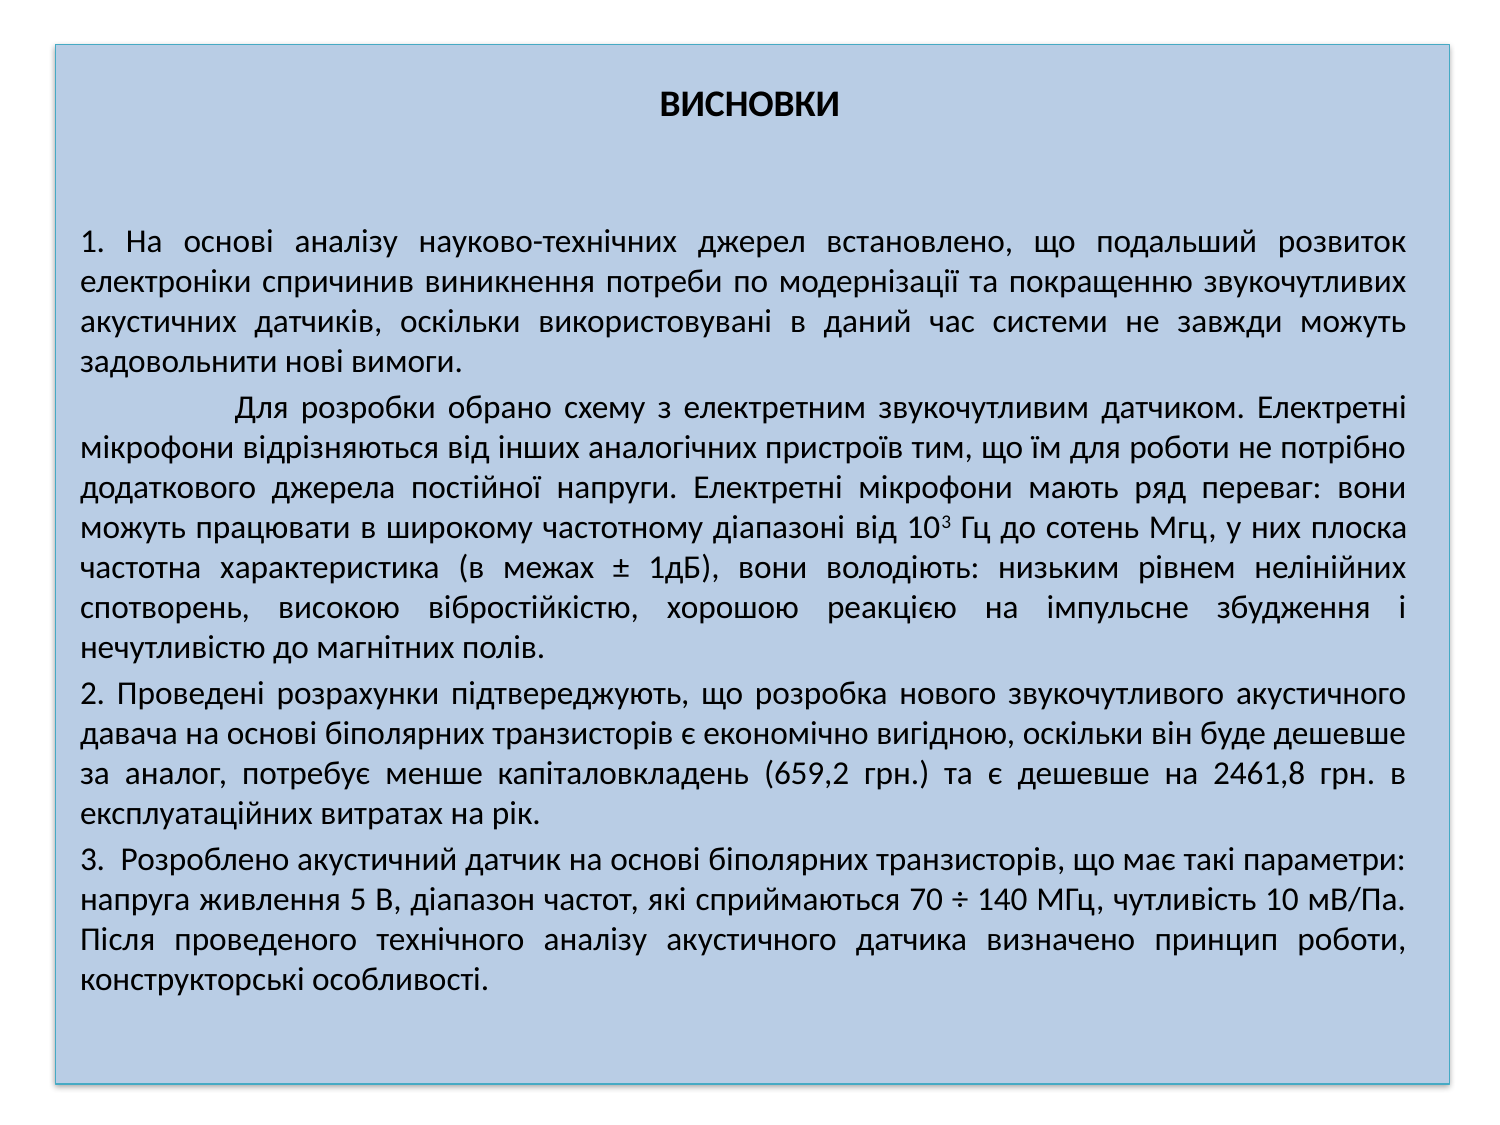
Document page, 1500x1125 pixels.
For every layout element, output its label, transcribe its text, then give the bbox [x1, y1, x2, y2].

text_box [55, 44, 1450, 1085]
subtitle 1. На основі аналізу науково-технічних джерел встановлено, що подальший розвиток електроніки спричинив виникнення потреби по модернізації та покращенню звукочутливих акустичних датчиків, оскільки використовувані в даний час системи не завжди можуть задовольнити нові вимоги. Для розробки обрано схему з електретним звукочутливим датчиком. Електретні мікрофони відрізняються від інших аналогічних пристроїв тим, що їм для роботи не потрібно додаткового джерела постійної напруги. Електретні мікрофони мають ряд переваг: вони можуть працювати в широкому частотному діапазоні від 103 Гц до сотень Мгц, у них плоска частотна характеристика (в межах ± 1дБ), вони володіють: низьким рівнем нелінійних спотворень, високою вібростійкістю, хорошою реакцією на імпульсне збудження і нечутливістю до магнітних полів. 2. Проведені розрахунки підтвереджують, що розробка нового звукочутливого акустичного давача на основі біполярних транзисторів є економічно вигідною, оскільки він буде дешевше за аналог, потребує менше капіталовкладень (659,2 грн.) та є дешевше на 2461,8 грн. в експлуатаційних витратах на рік. 3. Розроблено акустичний датчик на основі біполярних транзисторів, що має такі параметри: напруга живлення 5 В, діапазон частот, які сприймаються 70 ÷ 140 МГц, чутливість 10 мВ/Па. Після проведеного технічного аналізу акустичного датчика визначено принцип роботи, конструкторські особливості. [64, 125, 1424, 1047]
title ВИСНОВКИ [112, 66, 1388, 125]
